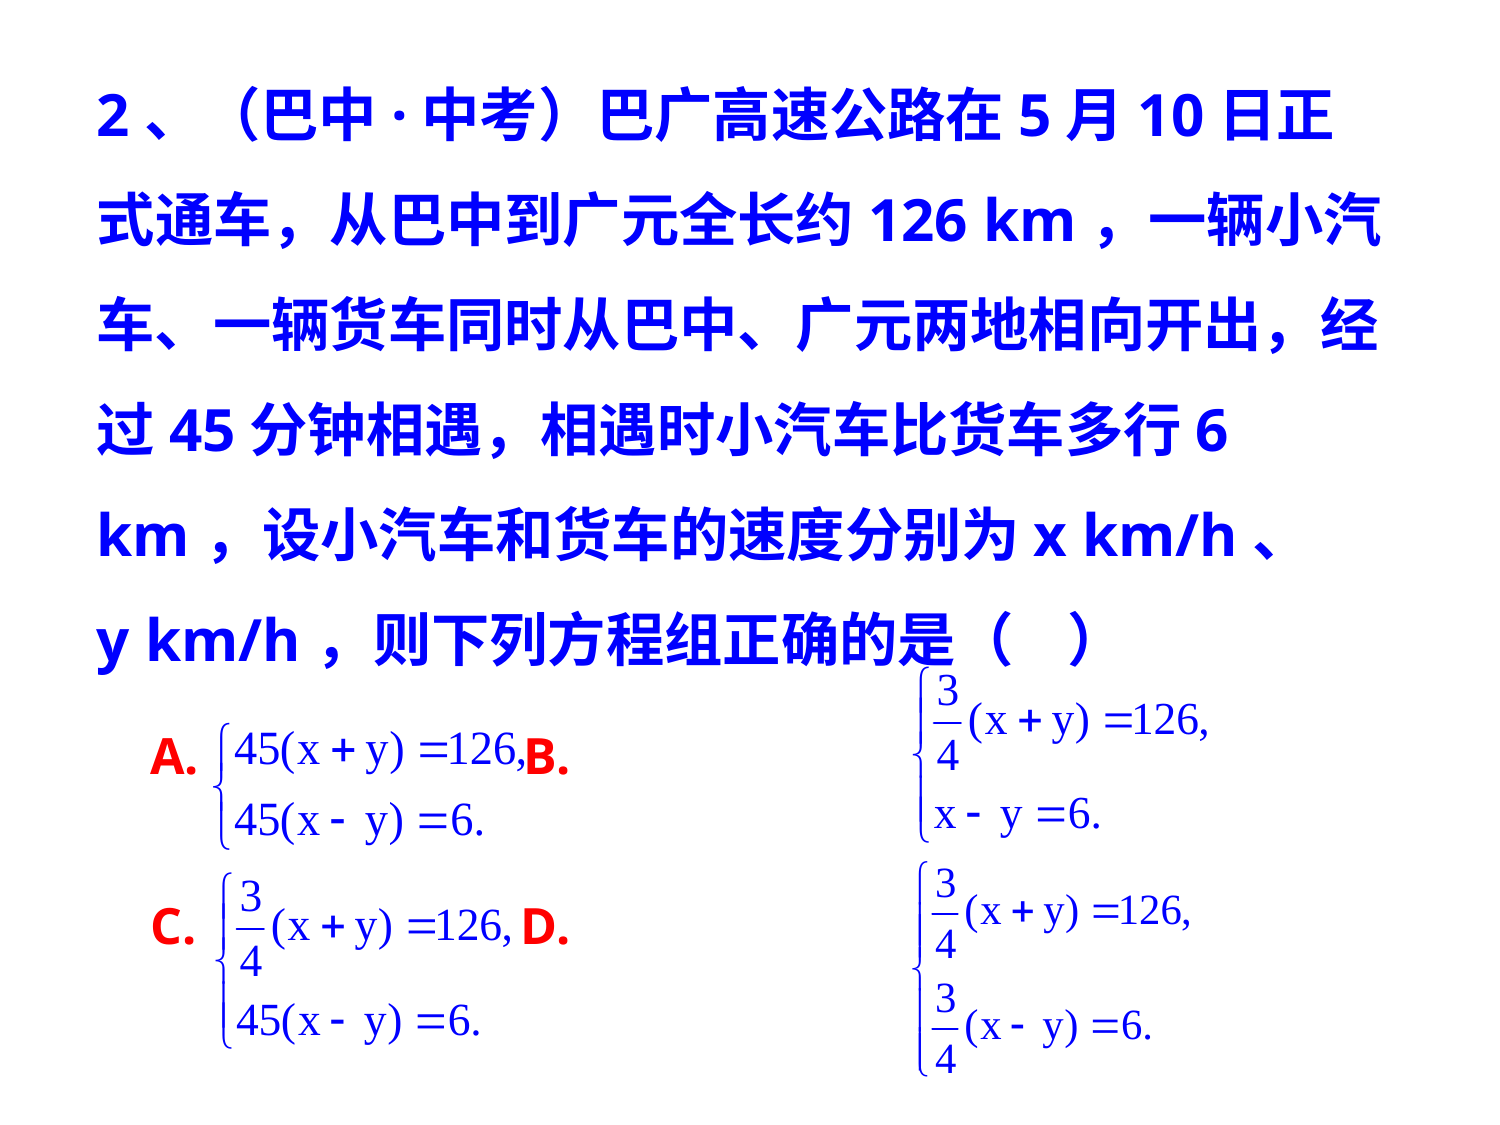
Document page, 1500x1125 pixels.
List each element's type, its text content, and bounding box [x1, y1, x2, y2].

text_box 2、（巴中·中考）巴广高速公路在5月10日正式通车，从巴中到广元全长约126 km，一辆小汽车、一辆货车同时从巴中、广元两地相向开出，经过45分钟相遇，相遇时小汽车比货车多行6 km，设小汽车和货车的速度分别为x km/h、 y km/h，则下列方程组正确的是（ ） [82, 35, 1403, 680]
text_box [135, 659, 1215, 1085]
